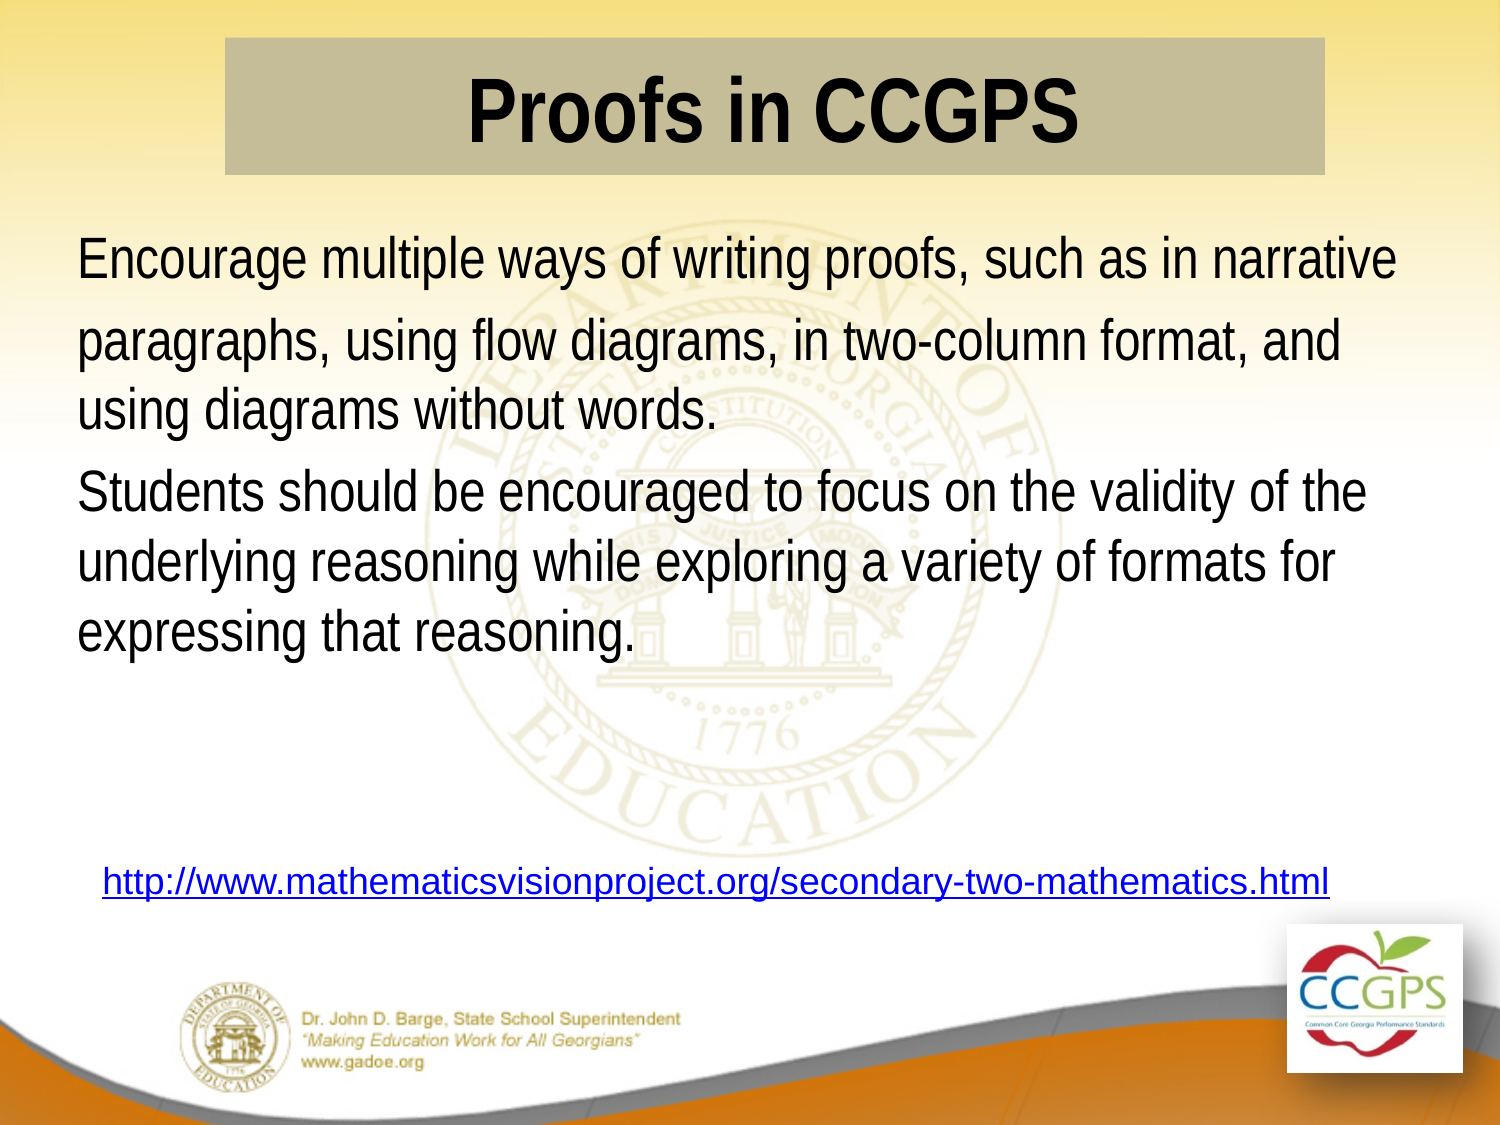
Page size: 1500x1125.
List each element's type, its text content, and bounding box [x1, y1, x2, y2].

text_box http://www.mathematicsvisionproject.org/secondary-two-mathematics.html [87, 849, 1400, 910]
subtitle Encourage multiple ways of writing proofs, such as in narrative paragraphs, using flow diagrams, in two‐column format, and using diagrams without words. Students should be encouraged to focus on the validity of the underlying reasoning while exploring a variety of formats for expressing that reasoning. [62, 212, 1438, 926]
picture [0, 0, 1500, 1125]
title Proofs in CCGPS [224, 37, 1326, 176]
